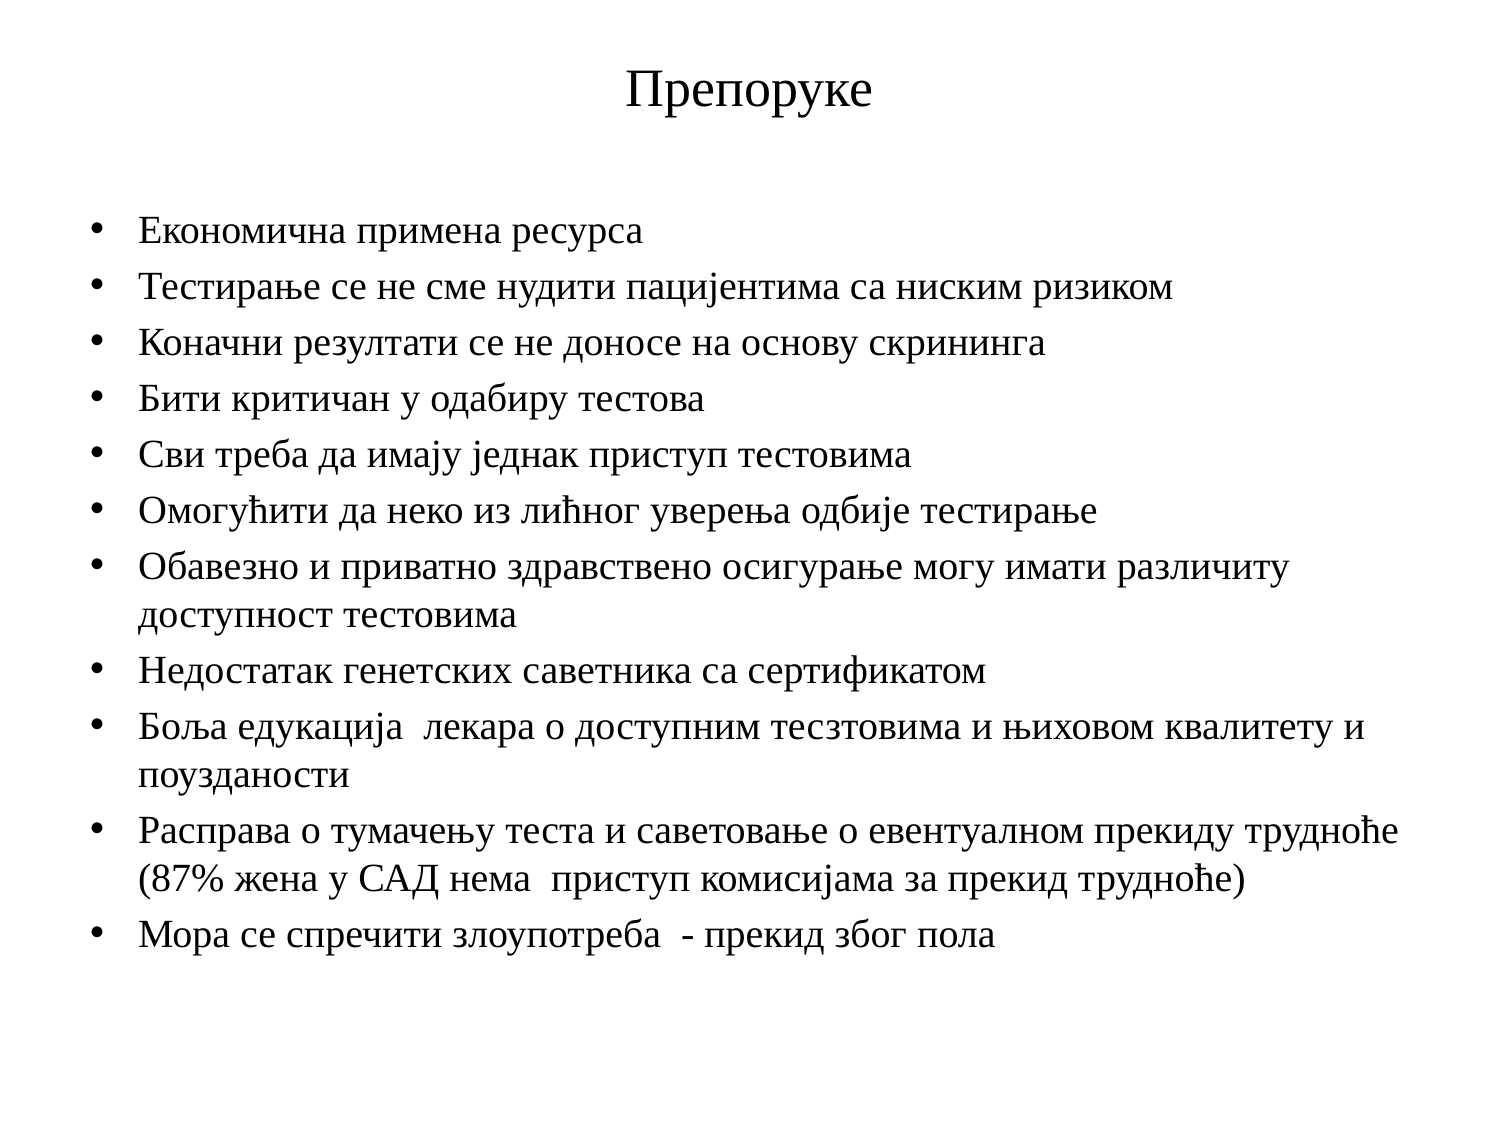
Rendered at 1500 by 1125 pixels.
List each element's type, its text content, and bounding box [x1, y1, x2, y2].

list Економична примена ресурса Тестирање се не сме нудити пацијентима са ниским ризиком Коначни резултати се не доносе на основу скрининга Бити критичан у одабиру тестова Сви треба да имају једнак приступ тестовима Омогућити да неко из лићног уверења одбије тестирање Обавезно и приватно здравствено осигурање могу имати различиту доступност тестовима Недостатак генетских саветника са сертификатом Боља едукација лекара о доступним тесзтовима и њиховом квалитету и поузданости Расправа о тумачењу теста и саветовање о евентуалном прекиду трудноће (87% жена у САД нема приступ комисијама за прекид трудноће) Мора се спречити злоупотреба - прекид због пола [75, 196, 1425, 1005]
title Препоруке [75, 45, 1425, 126]
